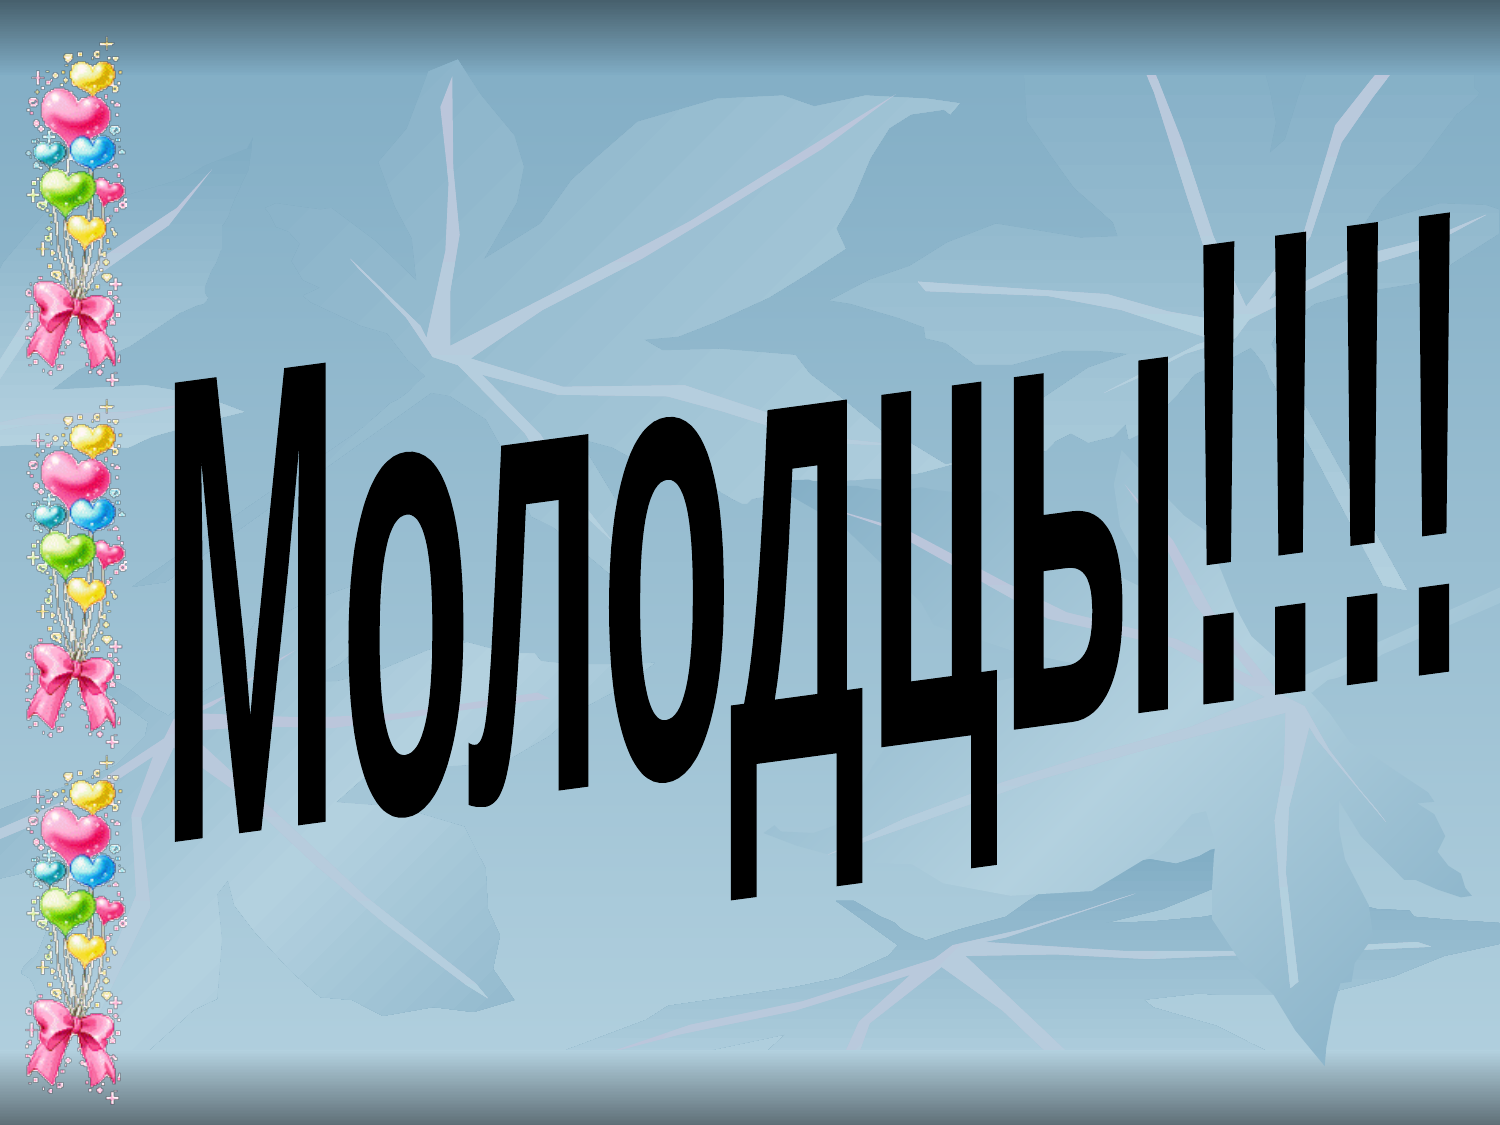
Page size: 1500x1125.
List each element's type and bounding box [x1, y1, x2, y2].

picture [24, 24, 127, 1125]
